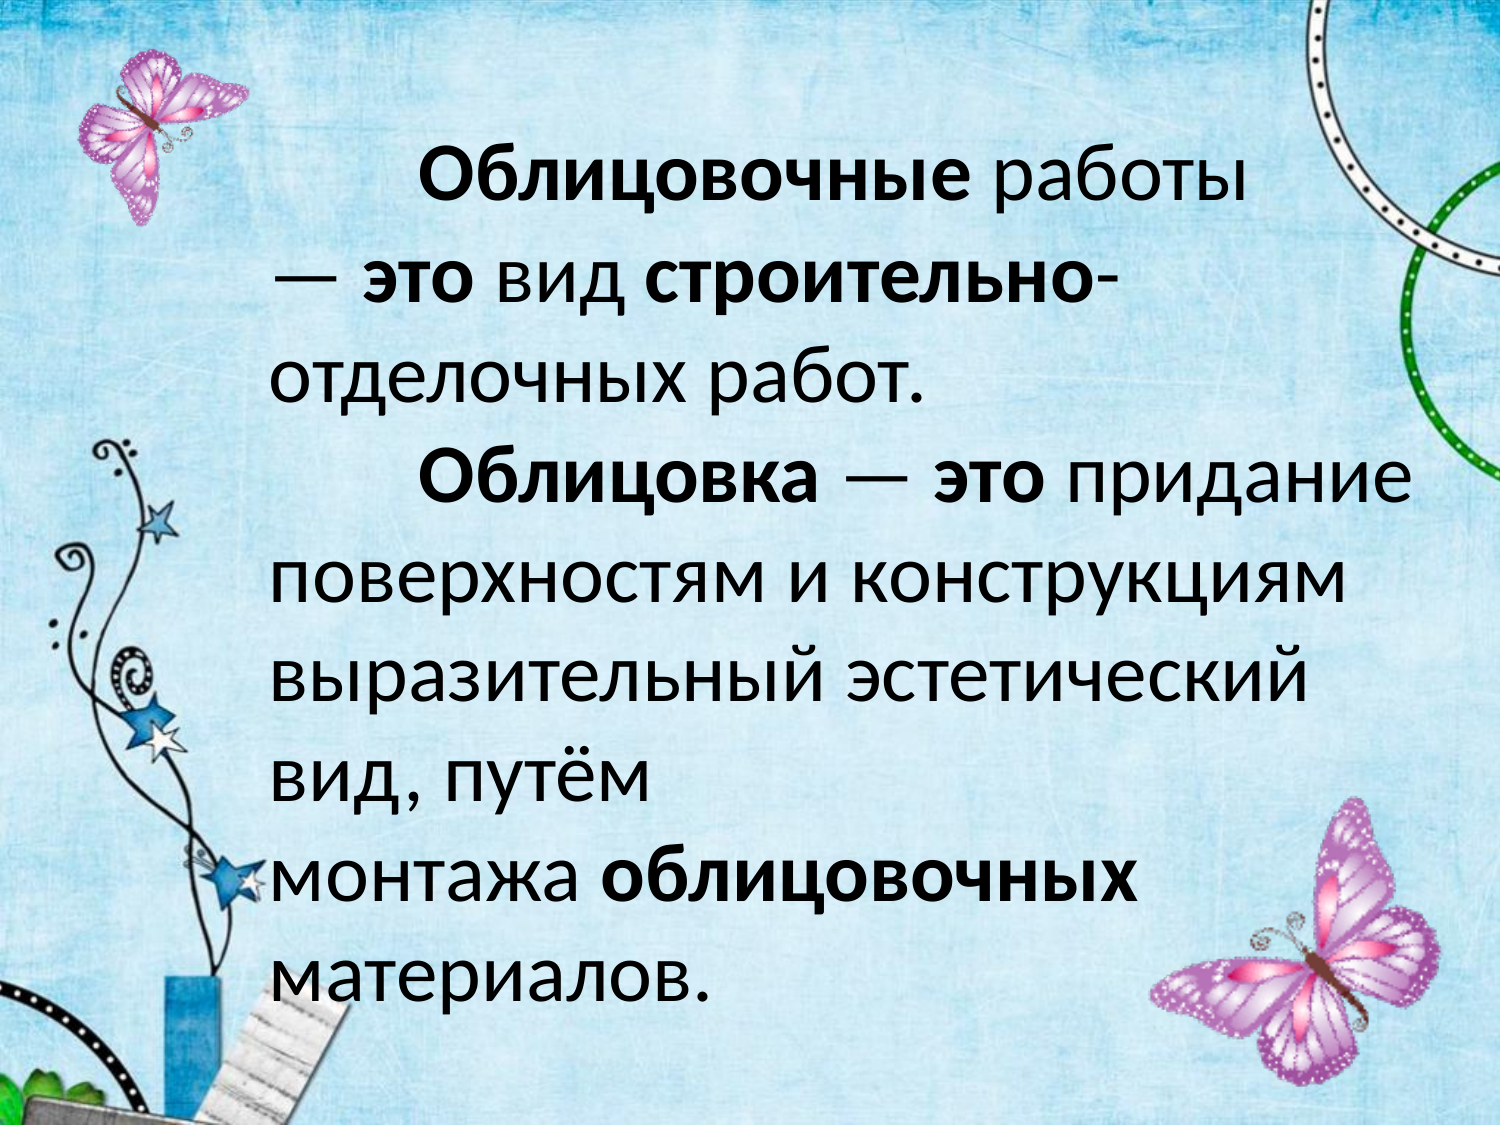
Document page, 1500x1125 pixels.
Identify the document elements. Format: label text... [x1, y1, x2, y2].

picture [0, 0, 1500, 1125]
title Облицовочные работы — это вид строительно-отделочных работ. Облицовка — это придание поверхностям и конструкциям выразительный эстетический вид, путём монтажа облицовочных материалов. [253, 45, 1459, 1083]
